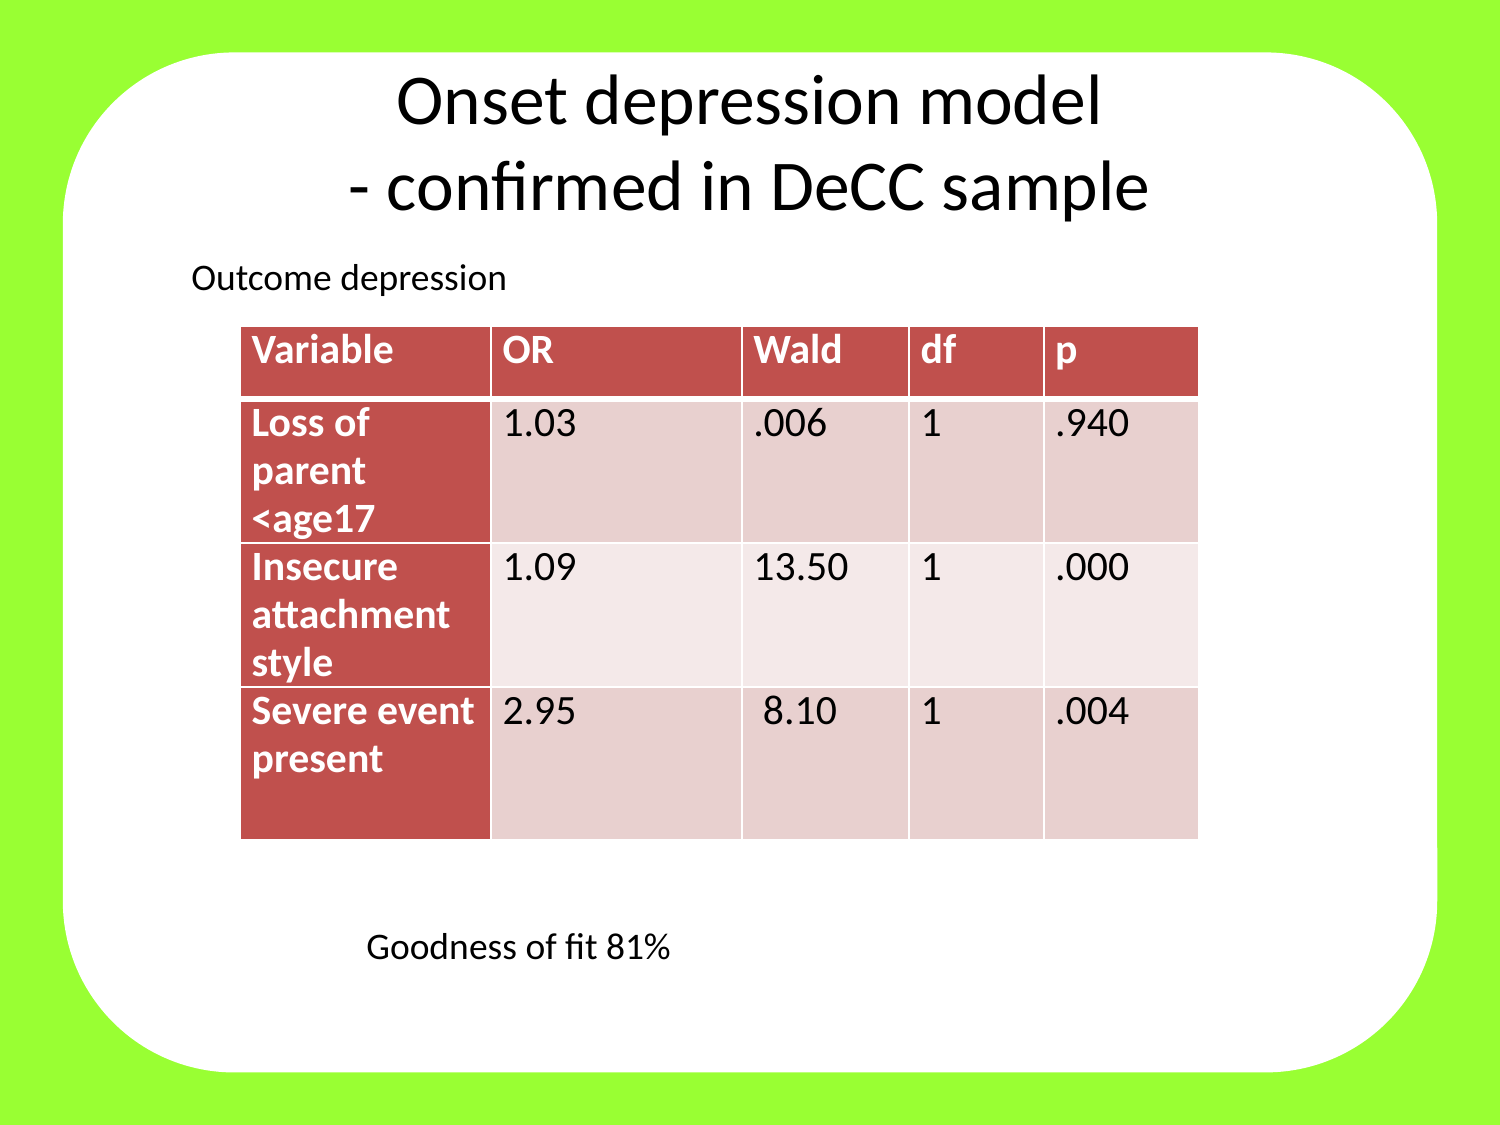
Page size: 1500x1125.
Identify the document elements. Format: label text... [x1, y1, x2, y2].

table_cell .940 [1045, 402, 1198, 542]
table_cell .004 [1045, 688, 1198, 839]
table_header p [1045, 327, 1198, 396]
table_cell Insecure attachment style [241, 544, 490, 686]
table_cell 13.50 [743, 544, 908, 686]
table_cell 1 [910, 688, 1043, 839]
table_cell 1 [910, 402, 1043, 542]
table_cell Severe event present [241, 688, 490, 839]
table_cell 1.09 [492, 544, 741, 686]
table_cell 1.03 [492, 402, 741, 542]
table_header OR [492, 327, 741, 396]
table_header Variable [241, 327, 490, 396]
table_cell 2.95 [492, 688, 741, 839]
title Onset depression model - confirmed in DeCC sample [75, 45, 1425, 233]
table_cell .000 [1045, 544, 1198, 686]
table_cell 1 [910, 544, 1043, 686]
table_header df [910, 327, 1043, 396]
table_cell .006 [743, 402, 908, 542]
text_box Goodness of fit 81% [351, 914, 687, 975]
text_box Outcome depression [176, 245, 523, 306]
table_cell 8.10 [743, 688, 908, 839]
table_header Wald [743, 327, 908, 396]
table_cell Loss of parent <age17 [241, 402, 490, 542]
